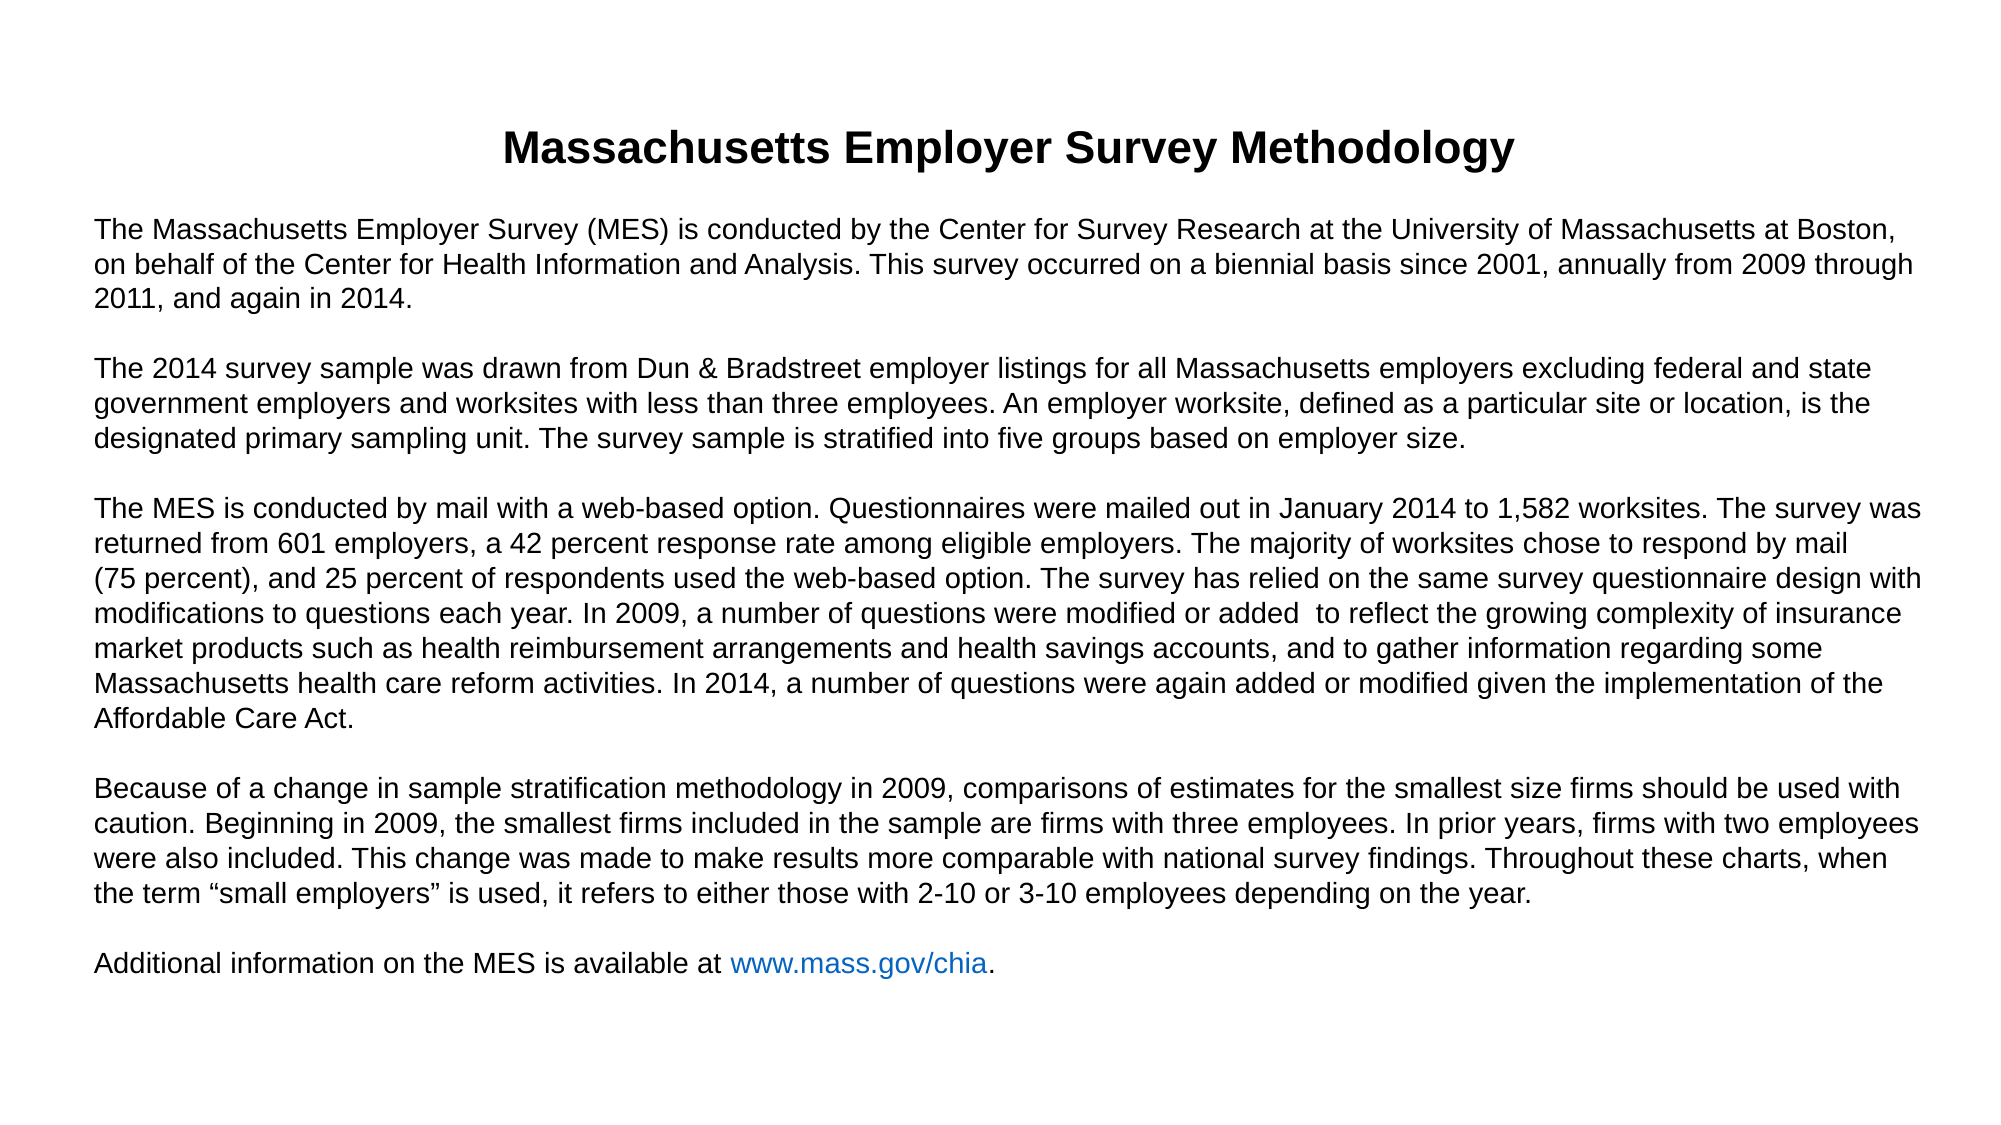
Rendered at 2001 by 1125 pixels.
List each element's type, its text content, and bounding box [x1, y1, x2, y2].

text_box Massachusetts Employer Survey Methodology The Massachusetts Employer Survey (MES) is conducted by the Center for Survey Research at the University of Massachusetts at Boston, on behalf of the Center for Health Information and Analysis. This survey occurred on a biennial basis since 2001, annually from 2009 through 2011, and again in 2014. The 2014 survey sample was drawn from Dun & Bradstreet employer listings for all Massachusetts employers excluding federal and state government employers and worksites with less than three employees. An employer worksite, defined as a particular site or location, is the designated primary sampling unit. The survey sample is stratified into five groups based on employer size. The MES is conducted by mail with a web-based option. Questionnaires were mailed out in January 2014 to 1,582 worksites. The survey was returned from 601 employers, a 42 percent response rate among eligible employers. The majority of worksites chose to respond by mail (75 percent), and 25 percent of respondents used the web-based option. The survey has relied on the same survey questionnaire design with modifications to questions each year. In 2009, a number of questions were modified or added to reflect the growing complexity of insurance market products such as health reimbursement arrangements and health savings accounts, and to gather information regarding some Massachusetts health care reform activities. In 2014, a number of questions were again added or modified given the implementation of the Affordable Care Act. Because of a change in sample stratification methodology in 2009, comparisons of estimates for the smallest size firms should be used with caution. Beginning in 2009, the smallest firms included in the sample are firms with three employees. In prior years, firms with two employees were also included. This change was made to make results more comparable with national survey findings. Throughout these charts, when the term “small employers” is used, it refers to either those with 2-10 or 3-10 employees depending on the year. Additional information on the MES is available at www.mass.gov/chia. [78, 110, 1953, 1032]
